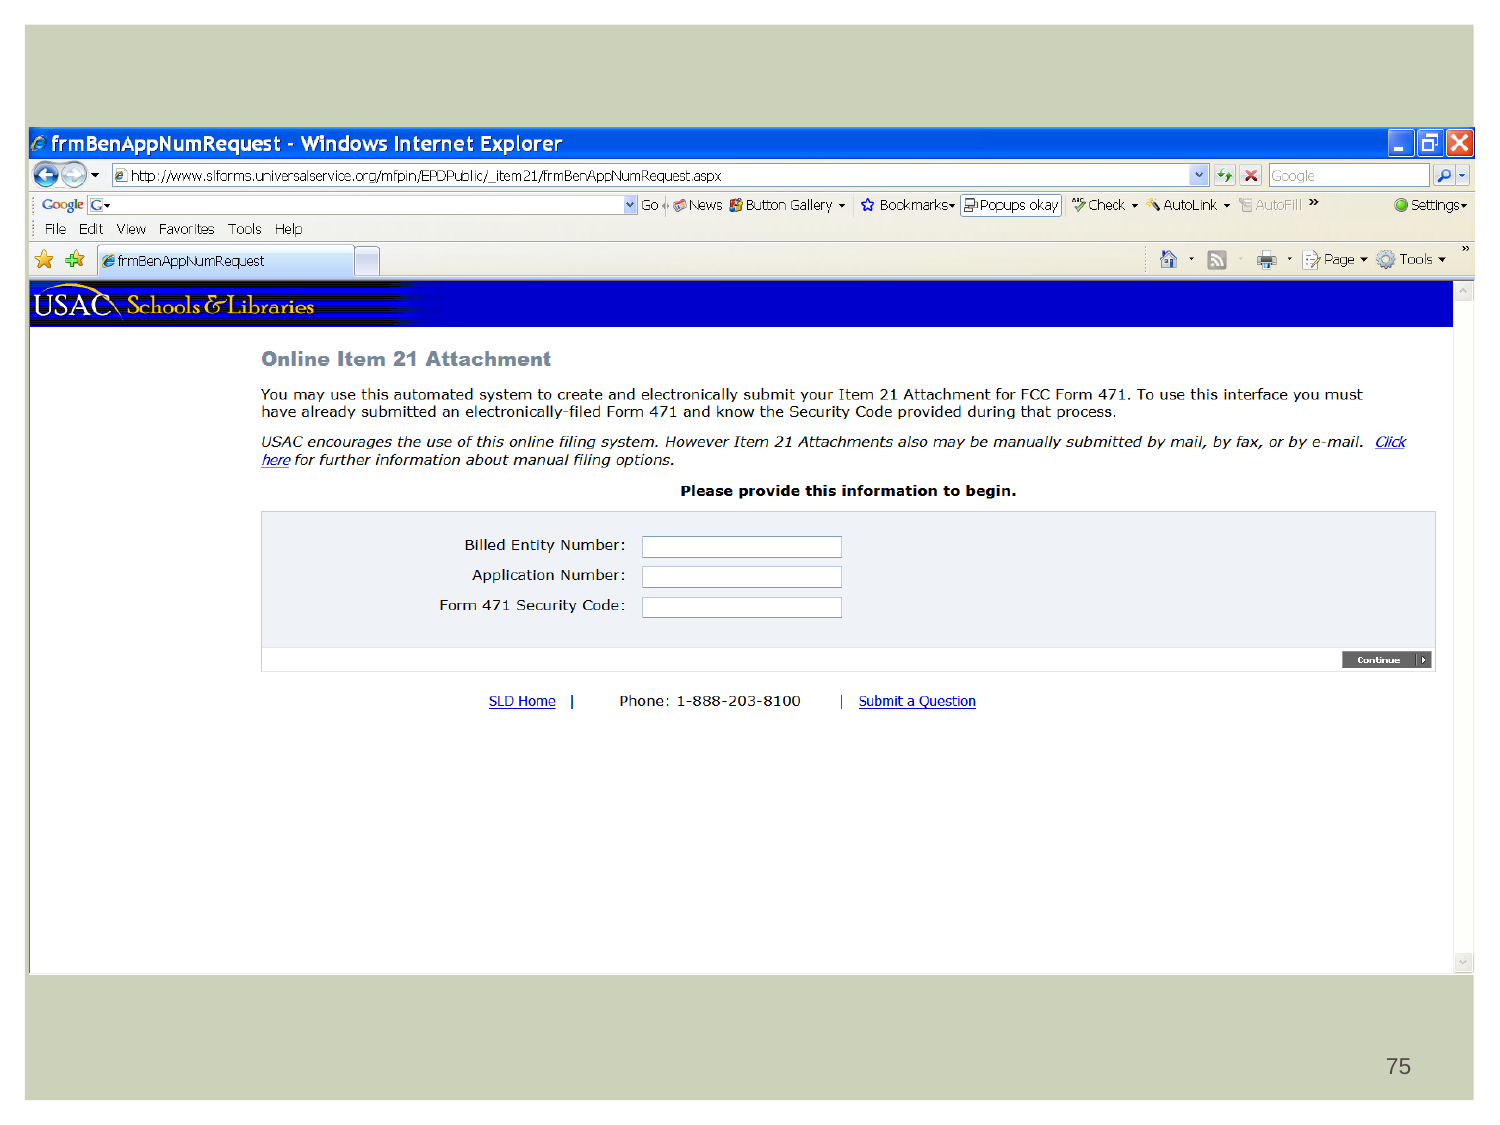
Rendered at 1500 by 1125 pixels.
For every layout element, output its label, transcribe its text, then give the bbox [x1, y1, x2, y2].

slide_number 75 [1349, 1041, 1448, 1089]
picture [28, 126, 1476, 976]
